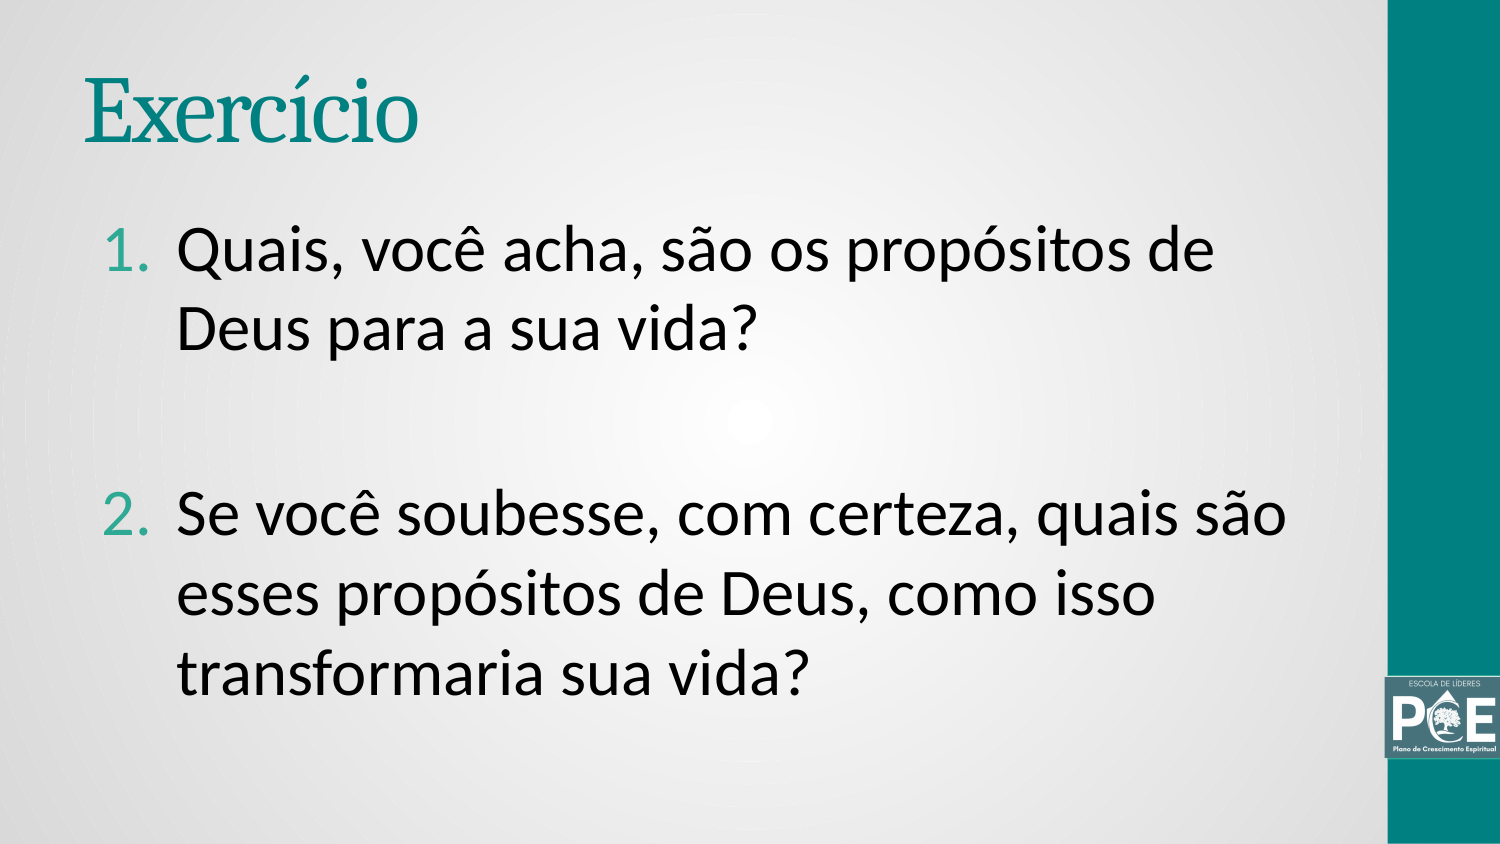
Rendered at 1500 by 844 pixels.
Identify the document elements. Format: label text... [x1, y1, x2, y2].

picture [1384, 676, 1500, 758]
title Exercício [74, 33, 1326, 175]
list Quais, você acha, são os propósitos de Deus para a sua vida? Se você soubesse, com certeza, quais são esses propósitos de Deus, como isso transformaria sua vida? [74, 196, 1326, 788]
